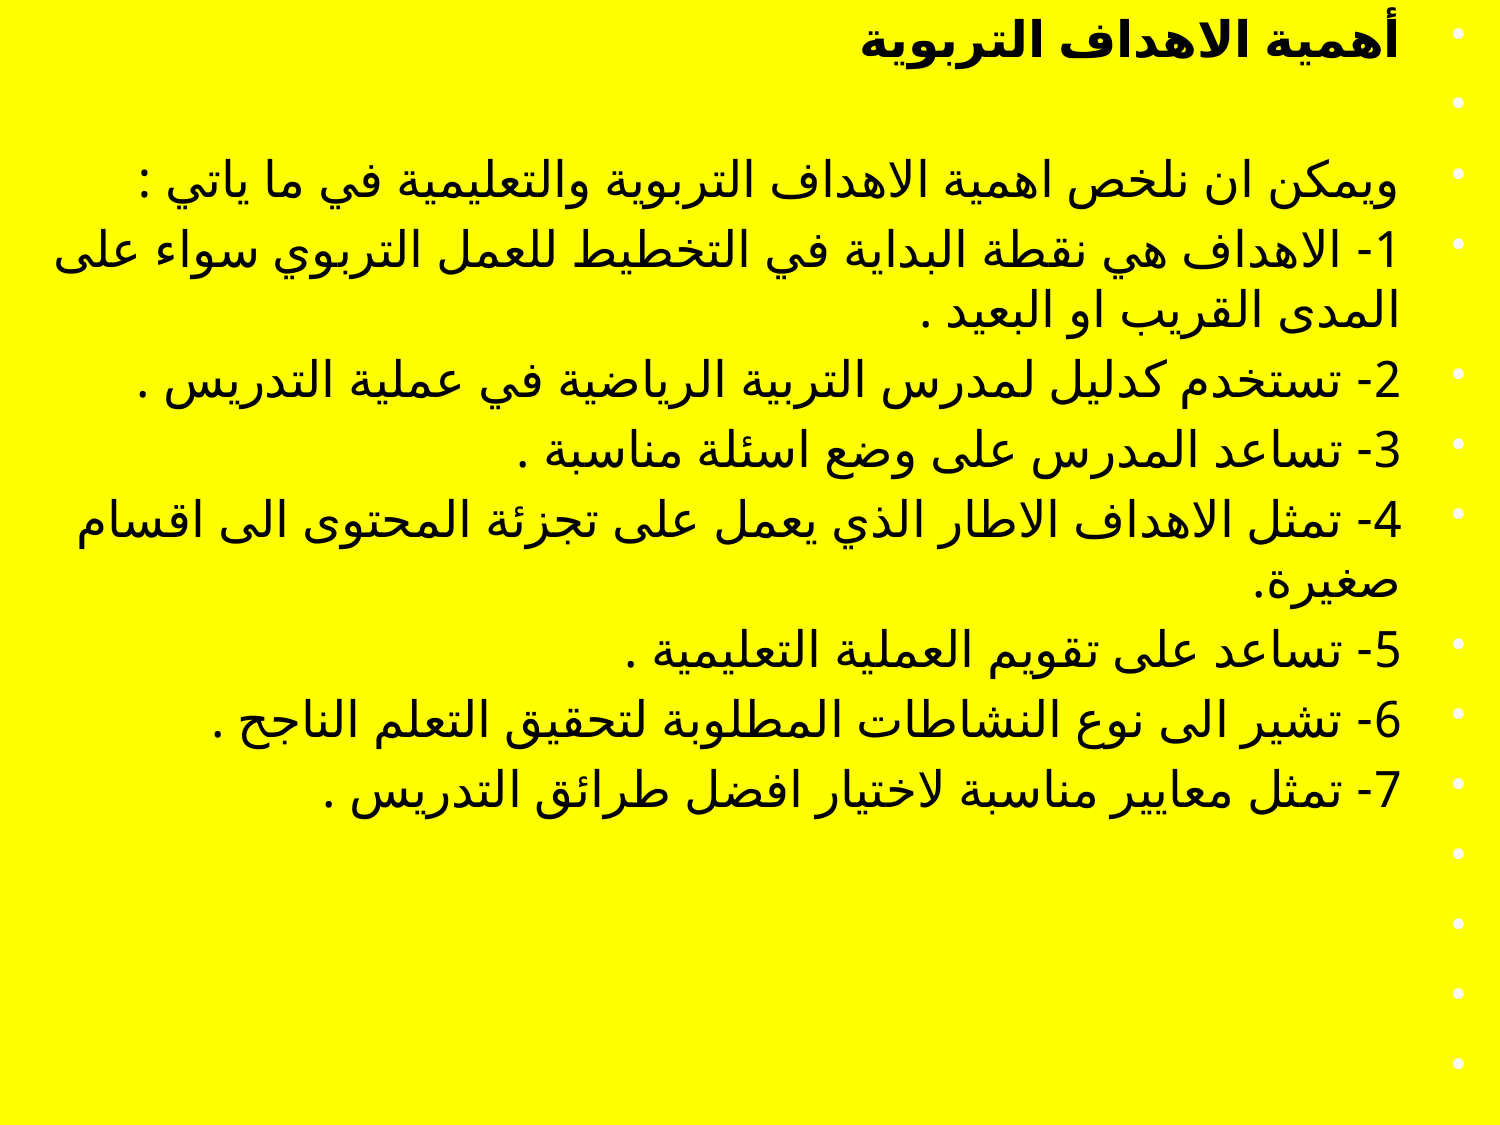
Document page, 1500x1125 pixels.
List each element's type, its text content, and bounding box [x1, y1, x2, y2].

list أهمية الاهداف التربوية ويمكن ان نلخص اهمية الاهداف التربوية والتعليمية في ما ياتي : 1- الاهداف هي نقطة البداية في التخطيط للعمل التربوي سواء على المدى القريب او البعيد . 2- تستخدم كدليل لمدرس التربية الرياضية في عملية التدريس . 3- تساعد المدرس على وضع اسئلة مناسبة . 4- تمثل الاهداف الاطار الذي يعمل على تجزئة المحتوى الى اقسام صغيرة. 5- تساعد على تقويم العملية التعليمية . 6- تشير الى نوع النشاطات المطلوبة لتحقيق التعلم الناجح . 7- تمثل معايير مناسبة لاختيار افضل طرائق التدريس . [0, 0, 1500, 1125]
